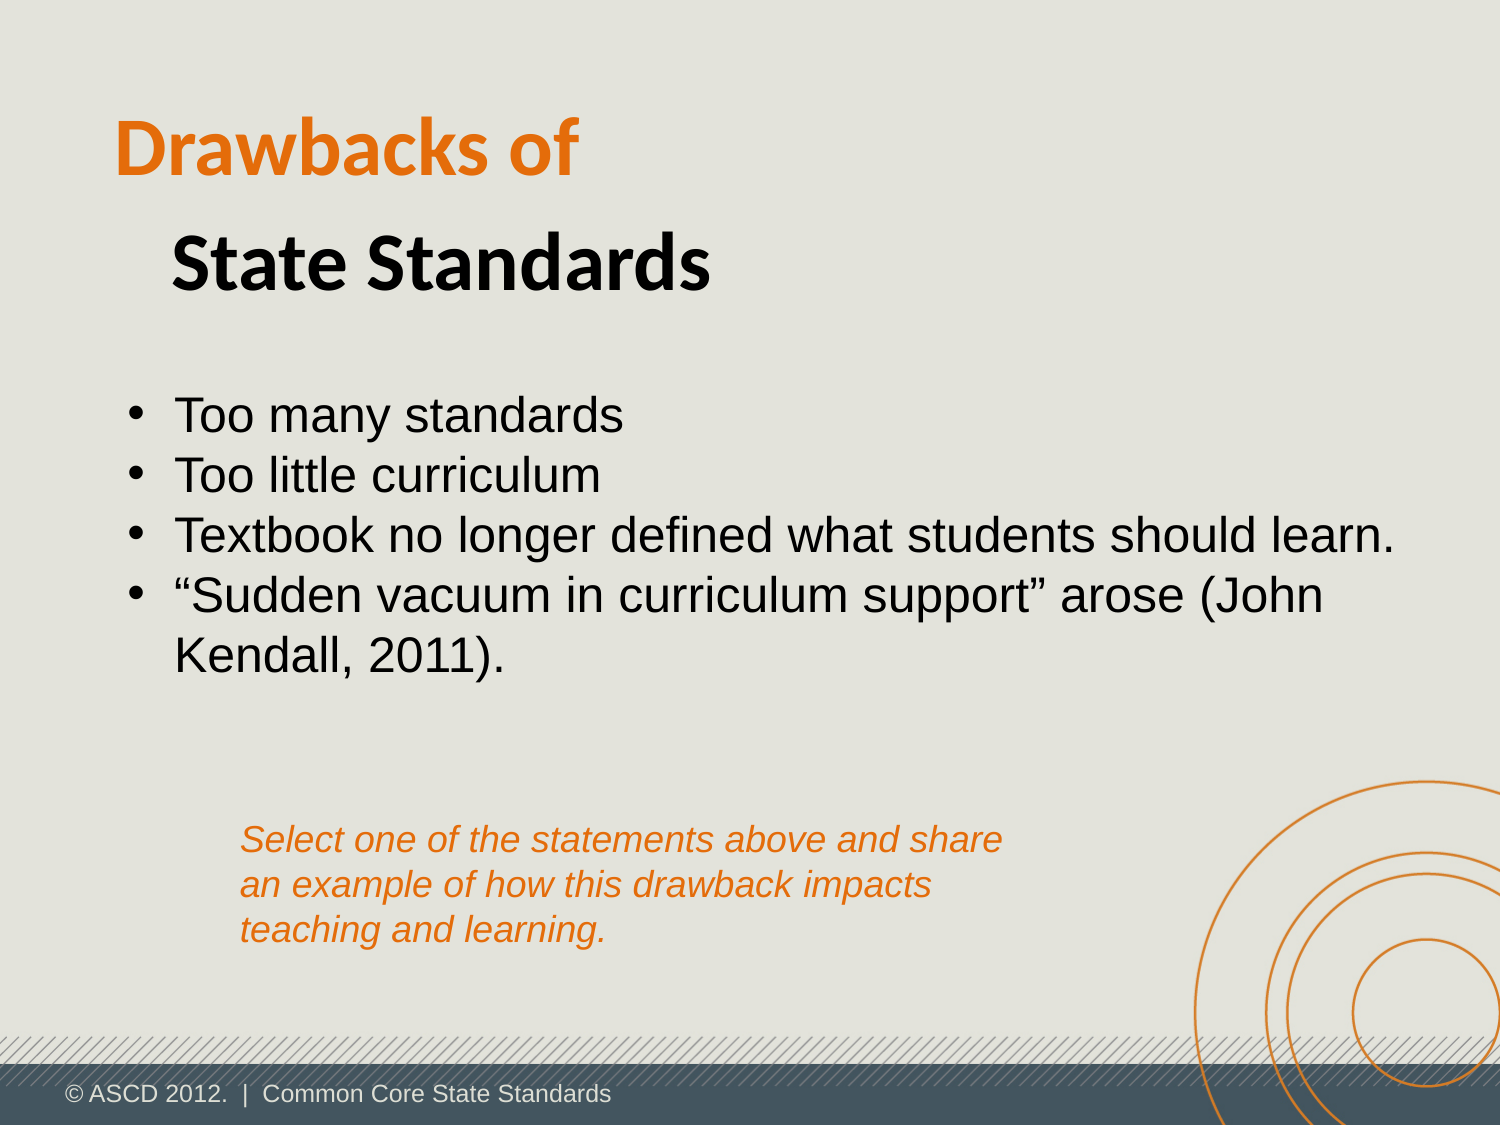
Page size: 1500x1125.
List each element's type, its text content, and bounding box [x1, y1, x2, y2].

text_box Select one of the statements above and share an example of how this drawback impacts teaching and learning. [224, 807, 1063, 957]
text_box State Standards [137, 200, 979, 290]
text_box Too many standards Too little curriculum Textbook no longer defined what students should learn. “Sudden vacuum in curriculum support” arose (John Kendall, 2011). [112, 374, 1413, 690]
picture [0, 0, 1500, 1125]
text_box Drawbacks of [99, 84, 784, 248]
slide_number © ASCD 2012. | Common Core State Standards [50, 1070, 925, 1120]
